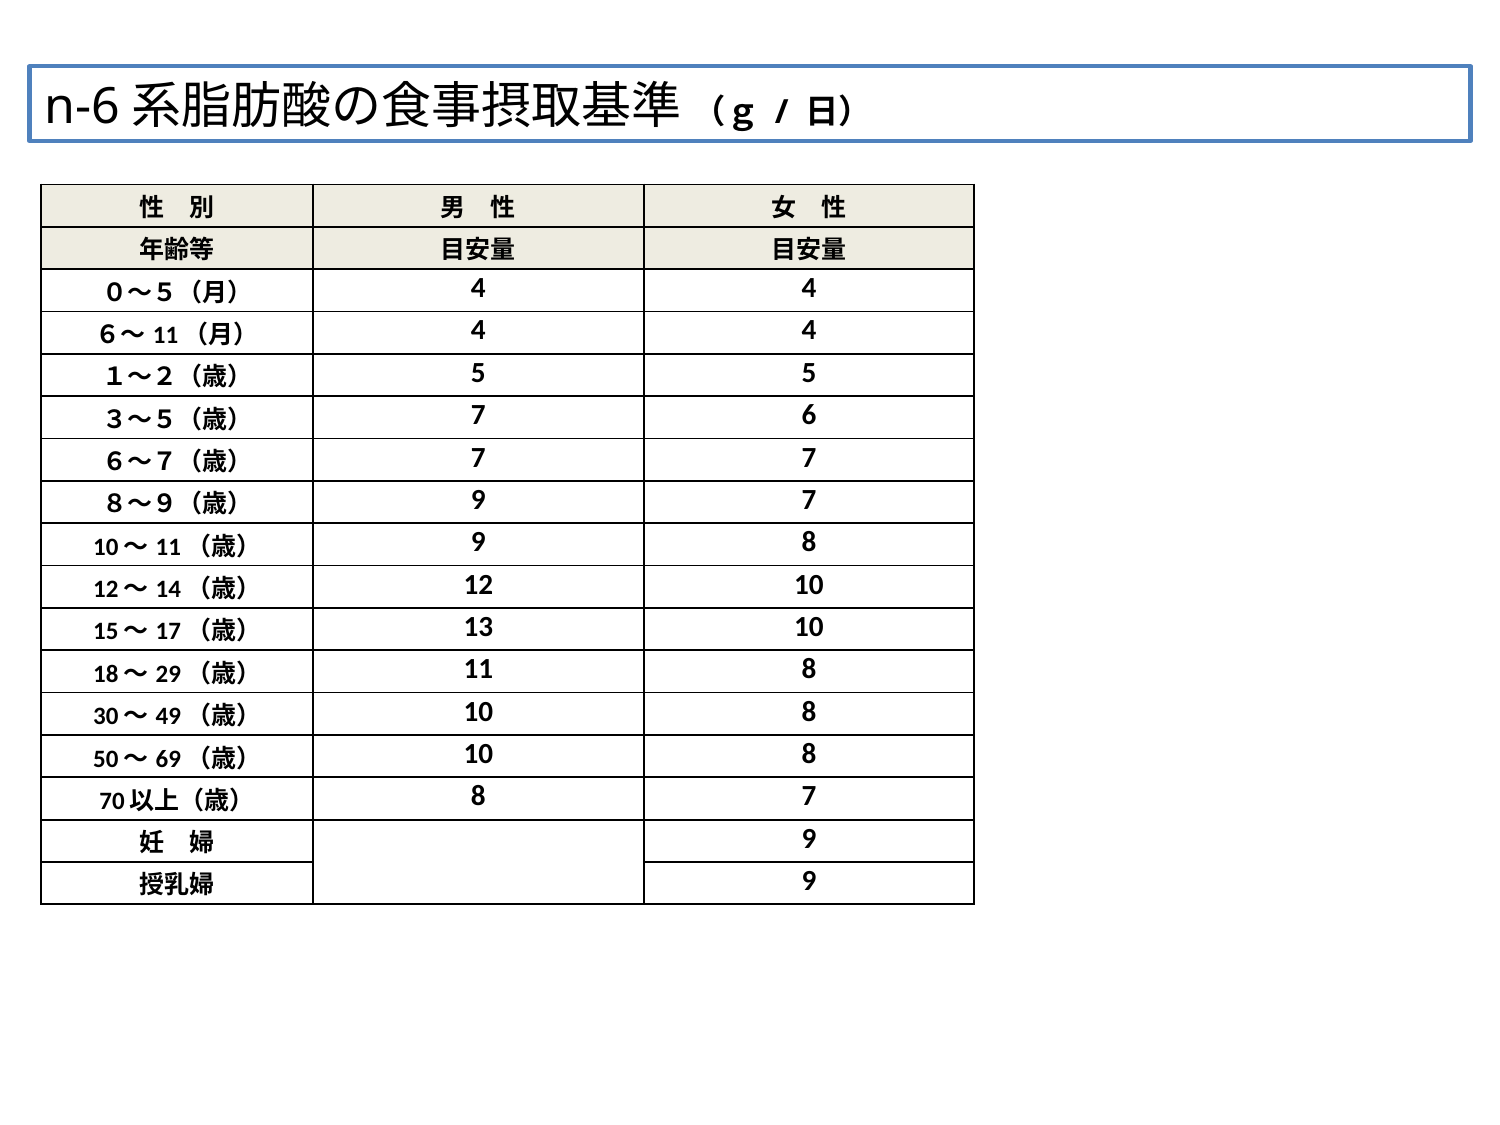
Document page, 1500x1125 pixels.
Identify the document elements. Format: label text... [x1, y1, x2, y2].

table_cell １～２（歳） [42, 355, 312, 395]
text_box n-6系脂肪酸の食事摂取基準 （ｇ / 日） [27, 64, 1473, 143]
table_cell 4 [314, 312, 643, 353]
table_cell 授乳婦 [42, 863, 312, 903]
table_cell 8 [314, 778, 643, 819]
table_cell [314, 821, 643, 903]
table_cell 目安量 [314, 228, 643, 268]
table_cell 6 [645, 397, 973, 438]
table_cell 7 [645, 439, 973, 480]
table_cell 10 [645, 609, 973, 649]
table_cell 9 [645, 863, 973, 903]
table_cell 8 [645, 693, 973, 734]
table_cell 7 [645, 482, 973, 522]
table_cell 5 [314, 355, 643, 395]
table_cell 4 [314, 270, 643, 311]
table_cell 9 [314, 524, 643, 565]
table_cell 5 [645, 355, 973, 395]
table_cell ０～５（月） [42, 270, 312, 311]
table_cell 70以上（歳） [42, 778, 312, 819]
table_cell 目安量 [645, 228, 973, 268]
table_cell ６～11（月） [42, 312, 312, 353]
table_cell 4 [645, 312, 973, 353]
table_cell 10 [645, 566, 973, 607]
table_cell 7 [314, 439, 643, 480]
table_cell 13 [314, 609, 643, 649]
table_cell 年齢等 [42, 228, 312, 268]
table_cell 7 [314, 397, 643, 438]
table_cell 9 [645, 821, 973, 861]
table_cell 12 [314, 566, 643, 607]
table_cell 4 [645, 270, 973, 311]
table_cell 30～49（歳） [42, 693, 312, 734]
table_cell 12～14（歳） [42, 566, 312, 607]
table_cell 妊 婦 [42, 821, 312, 861]
table_cell ３～５（歳） [42, 397, 312, 438]
table_cell 8 [645, 651, 973, 692]
table_header 女 性 [645, 185, 973, 226]
table_cell 10 [314, 736, 643, 776]
table_cell ８～９（歳） [42, 482, 312, 522]
table_cell ６～７（歳） [42, 439, 312, 480]
table_cell 10 [314, 693, 643, 734]
table_cell 9 [314, 482, 643, 522]
table_cell 7 [645, 778, 973, 819]
table_cell 50～69（歳） [42, 736, 312, 776]
table_cell 8 [645, 524, 973, 565]
table_cell 18～29（歳） [42, 651, 312, 692]
table_cell 15～17（歳） [42, 609, 312, 649]
table_cell 11 [314, 651, 643, 692]
table_header 男 性 [314, 185, 643, 226]
table_cell 8 [645, 736, 973, 776]
table_header 性 別 [42, 185, 312, 226]
table_cell 10～11（歳） [42, 524, 312, 565]
